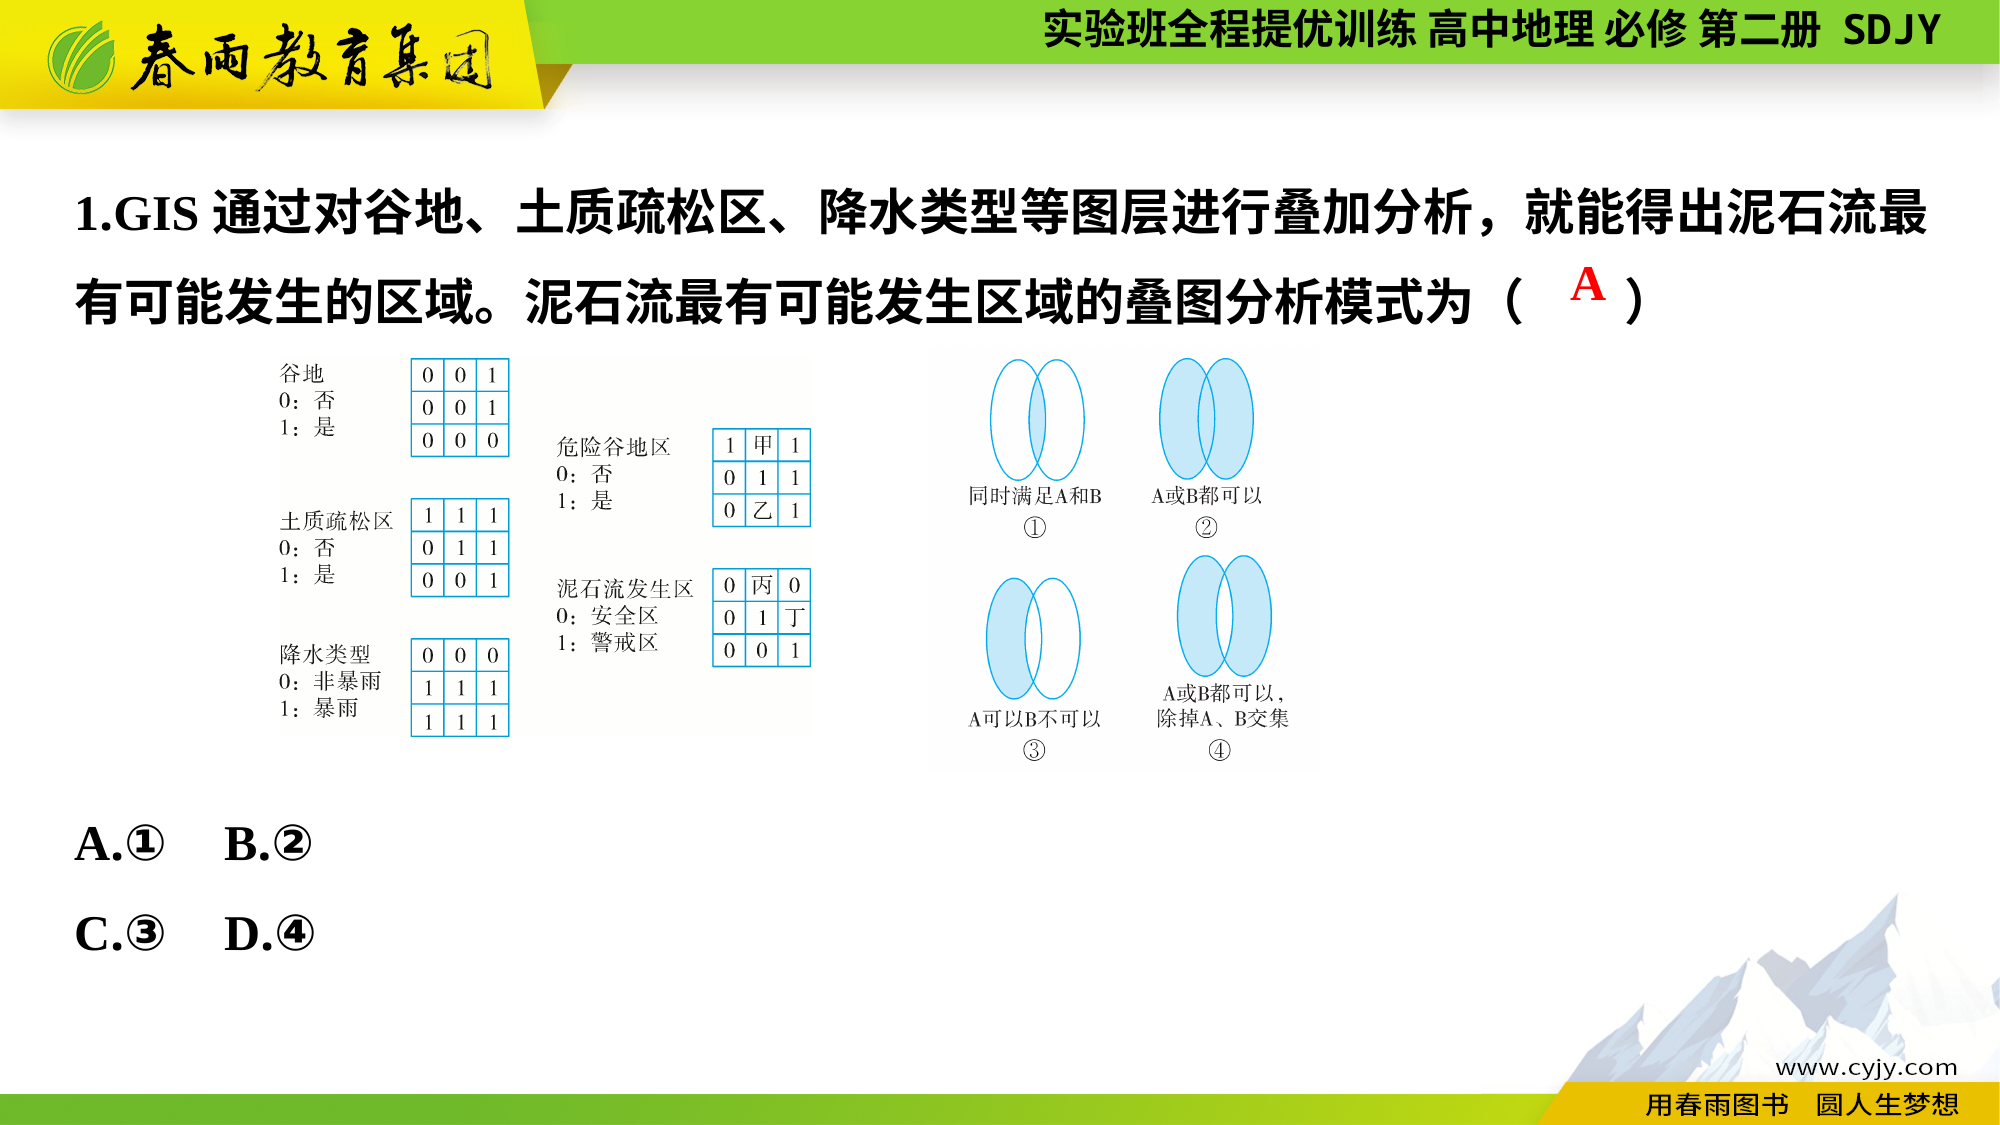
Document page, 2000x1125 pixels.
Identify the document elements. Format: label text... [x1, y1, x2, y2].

list 1.GIS通过对谷地、土质疏松区、降水类型等图层进行叠加分析，就能得出泥石流最有可能发生的区域。泥石流最有可能发生区域的叠图分析模式为（ ） A.① B.② C.③ D.④ [59, 142, 1944, 976]
picture [0, 0, 2000, 1125]
text_box A [1555, 243, 1622, 319]
